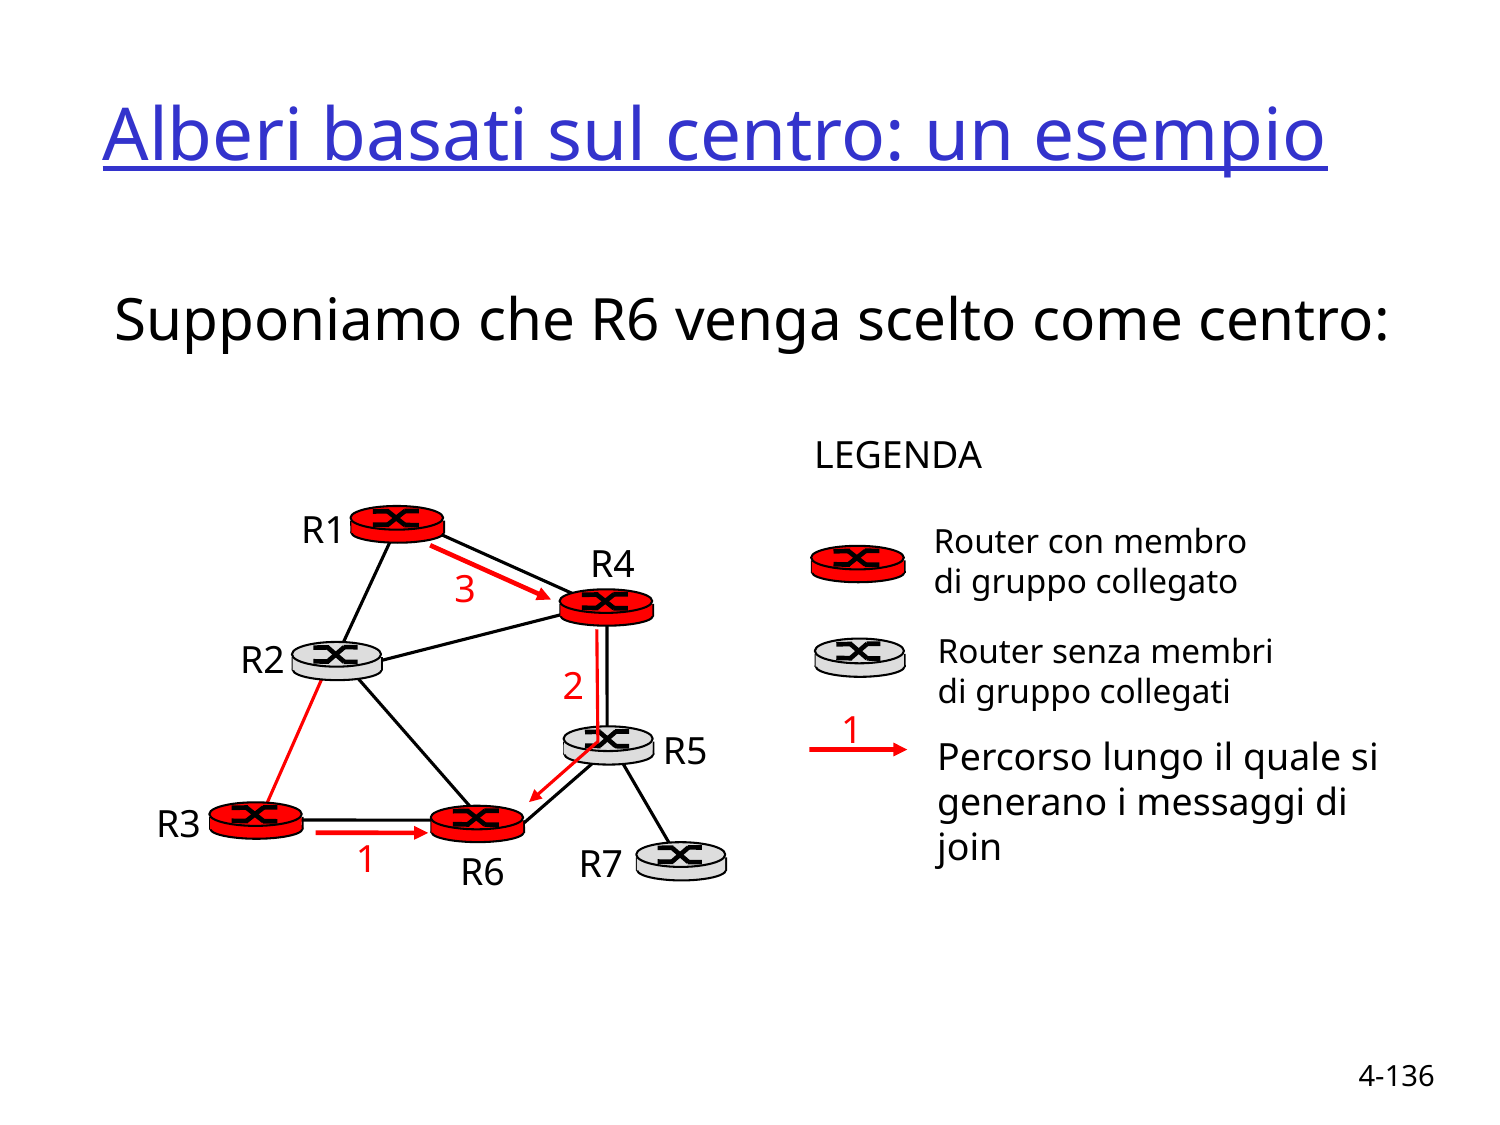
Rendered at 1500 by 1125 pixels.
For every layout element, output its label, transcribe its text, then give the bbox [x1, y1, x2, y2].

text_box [810, 545, 905, 583]
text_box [563, 725, 654, 765]
text_box Supponiamo che R6 venga scelto come centro: [99, 274, 1413, 1038]
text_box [559, 589, 654, 626]
text_box Router con membro di gruppo collegato [918, 513, 1263, 608]
slide_number 4-136 [1338, 1049, 1451, 1125]
text_box [878, 743, 908, 756]
text_box 1 [826, 698, 878, 759]
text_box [635, 841, 727, 881]
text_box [209, 802, 303, 839]
text_box R5 [648, 719, 723, 780]
text_box Alberi basati sul centro: un esempio [87, 37, 1363, 225]
text_box 3 [439, 557, 491, 617]
text_box LEGENDA [799, 423, 997, 484]
text_box [529, 715, 598, 803]
text_box R4 [575, 533, 650, 588]
text_box 2 [548, 655, 600, 715]
text_box [491, 572, 551, 601]
text_box R2 [225, 628, 300, 689]
text_box Percorso lungo il quale si generano i messaggi di join [922, 725, 1420, 876]
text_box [430, 805, 525, 843]
text_box R3 [141, 792, 216, 852]
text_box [814, 638, 905, 677]
text_box Router senza membri di gruppo collegati [922, 622, 1289, 718]
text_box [291, 641, 382, 681]
text_box 1 [340, 828, 392, 888]
text_box [392, 826, 425, 840]
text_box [350, 505, 445, 543]
text_box R1 [286, 499, 361, 559]
text_box R6 [445, 850, 520, 900]
text_box R7 [563, 833, 639, 893]
text_box [586, 633, 598, 655]
